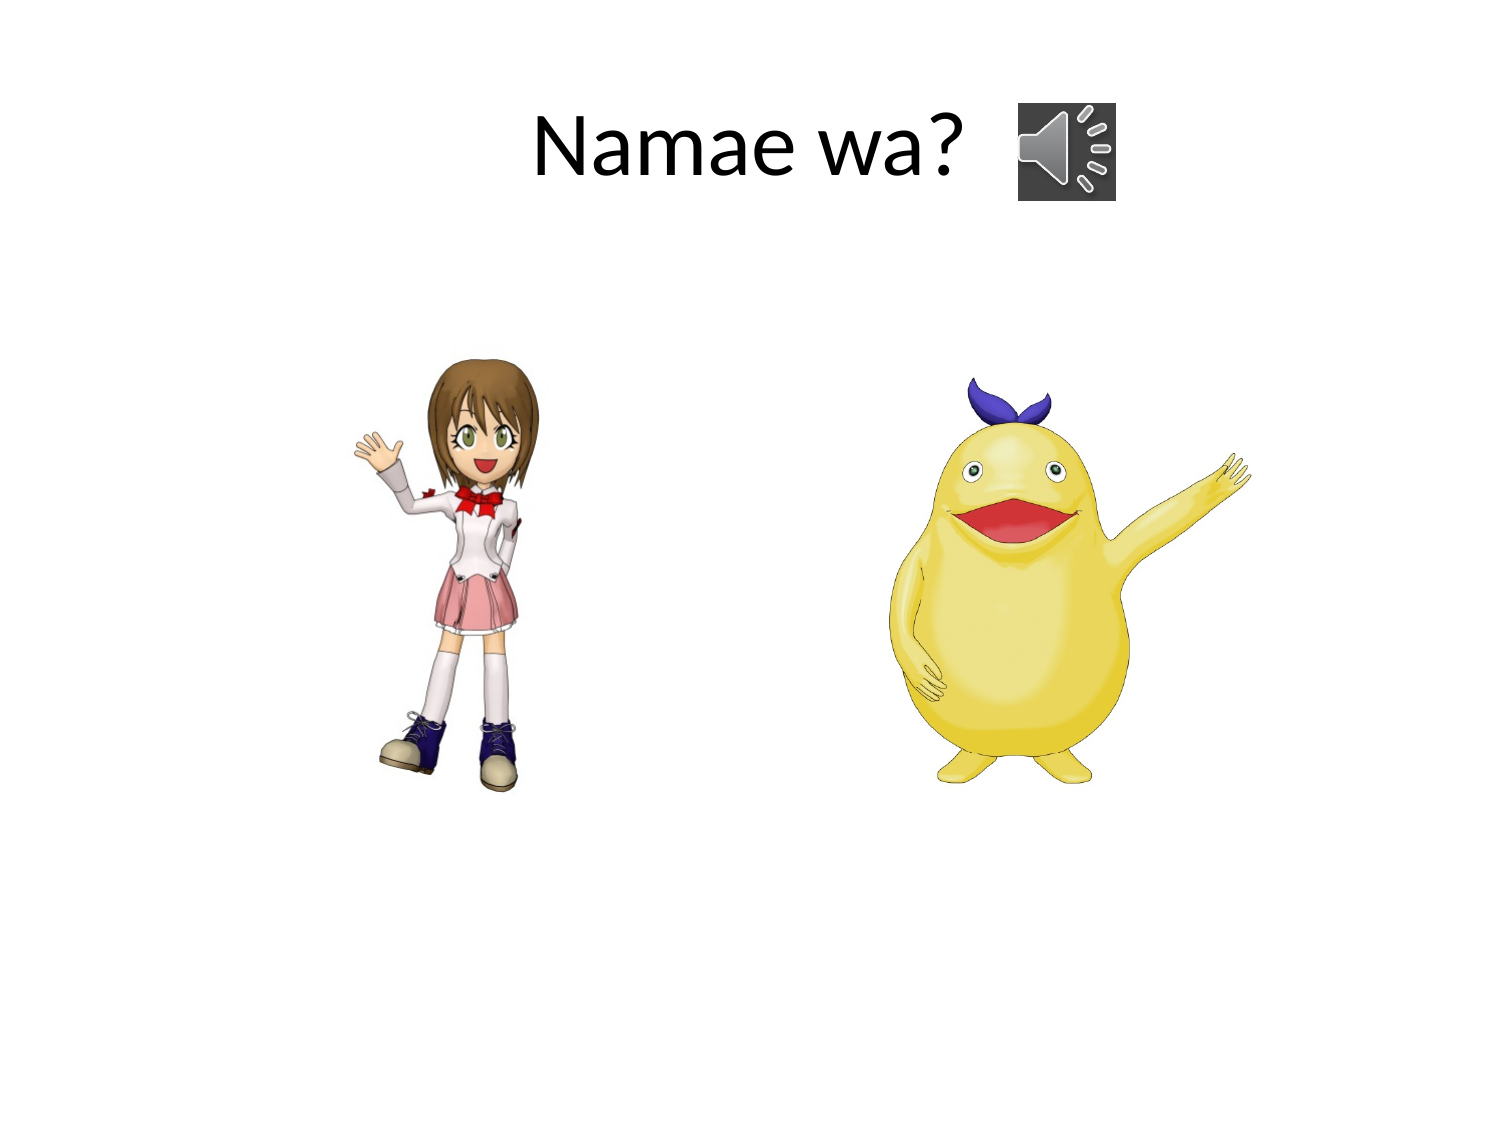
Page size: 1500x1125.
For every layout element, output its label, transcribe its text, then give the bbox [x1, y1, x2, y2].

picture [1016, 101, 1118, 202]
title Namae wa? [75, 45, 1425, 233]
picture [99, 314, 1353, 803]
